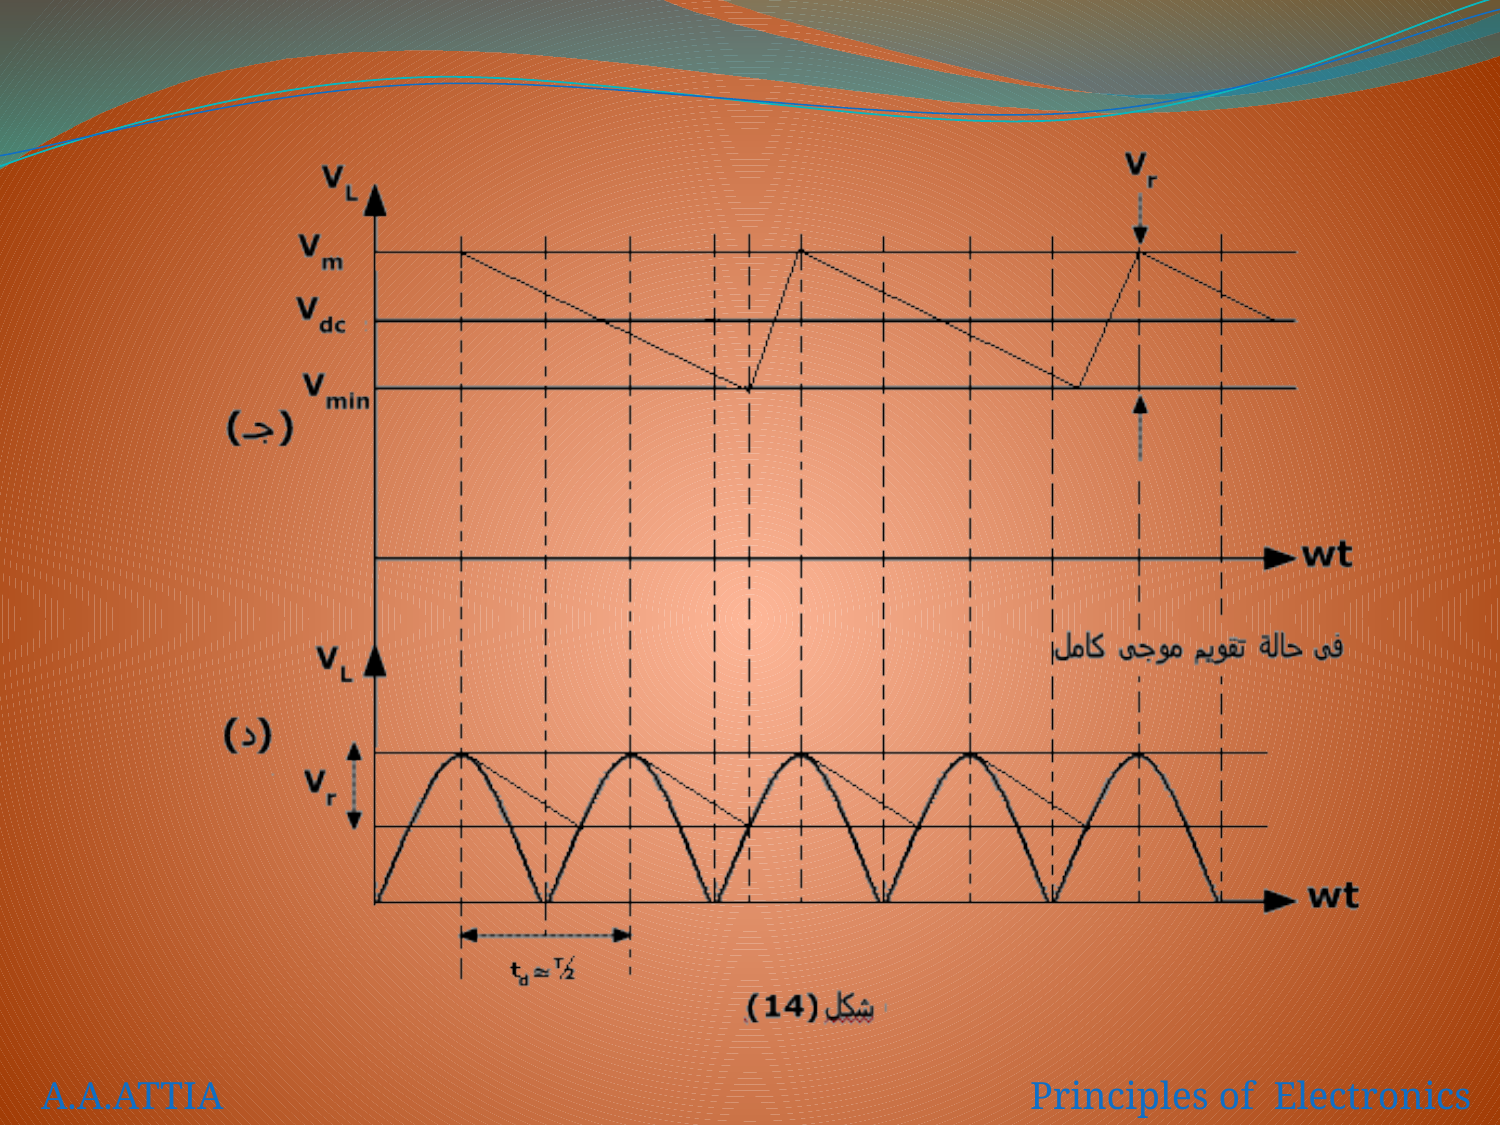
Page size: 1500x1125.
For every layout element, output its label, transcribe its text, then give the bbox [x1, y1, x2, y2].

text_box A.A.ATTIA Principles of Electronics [26, 1064, 1490, 1125]
picture [163, 139, 1419, 1045]
